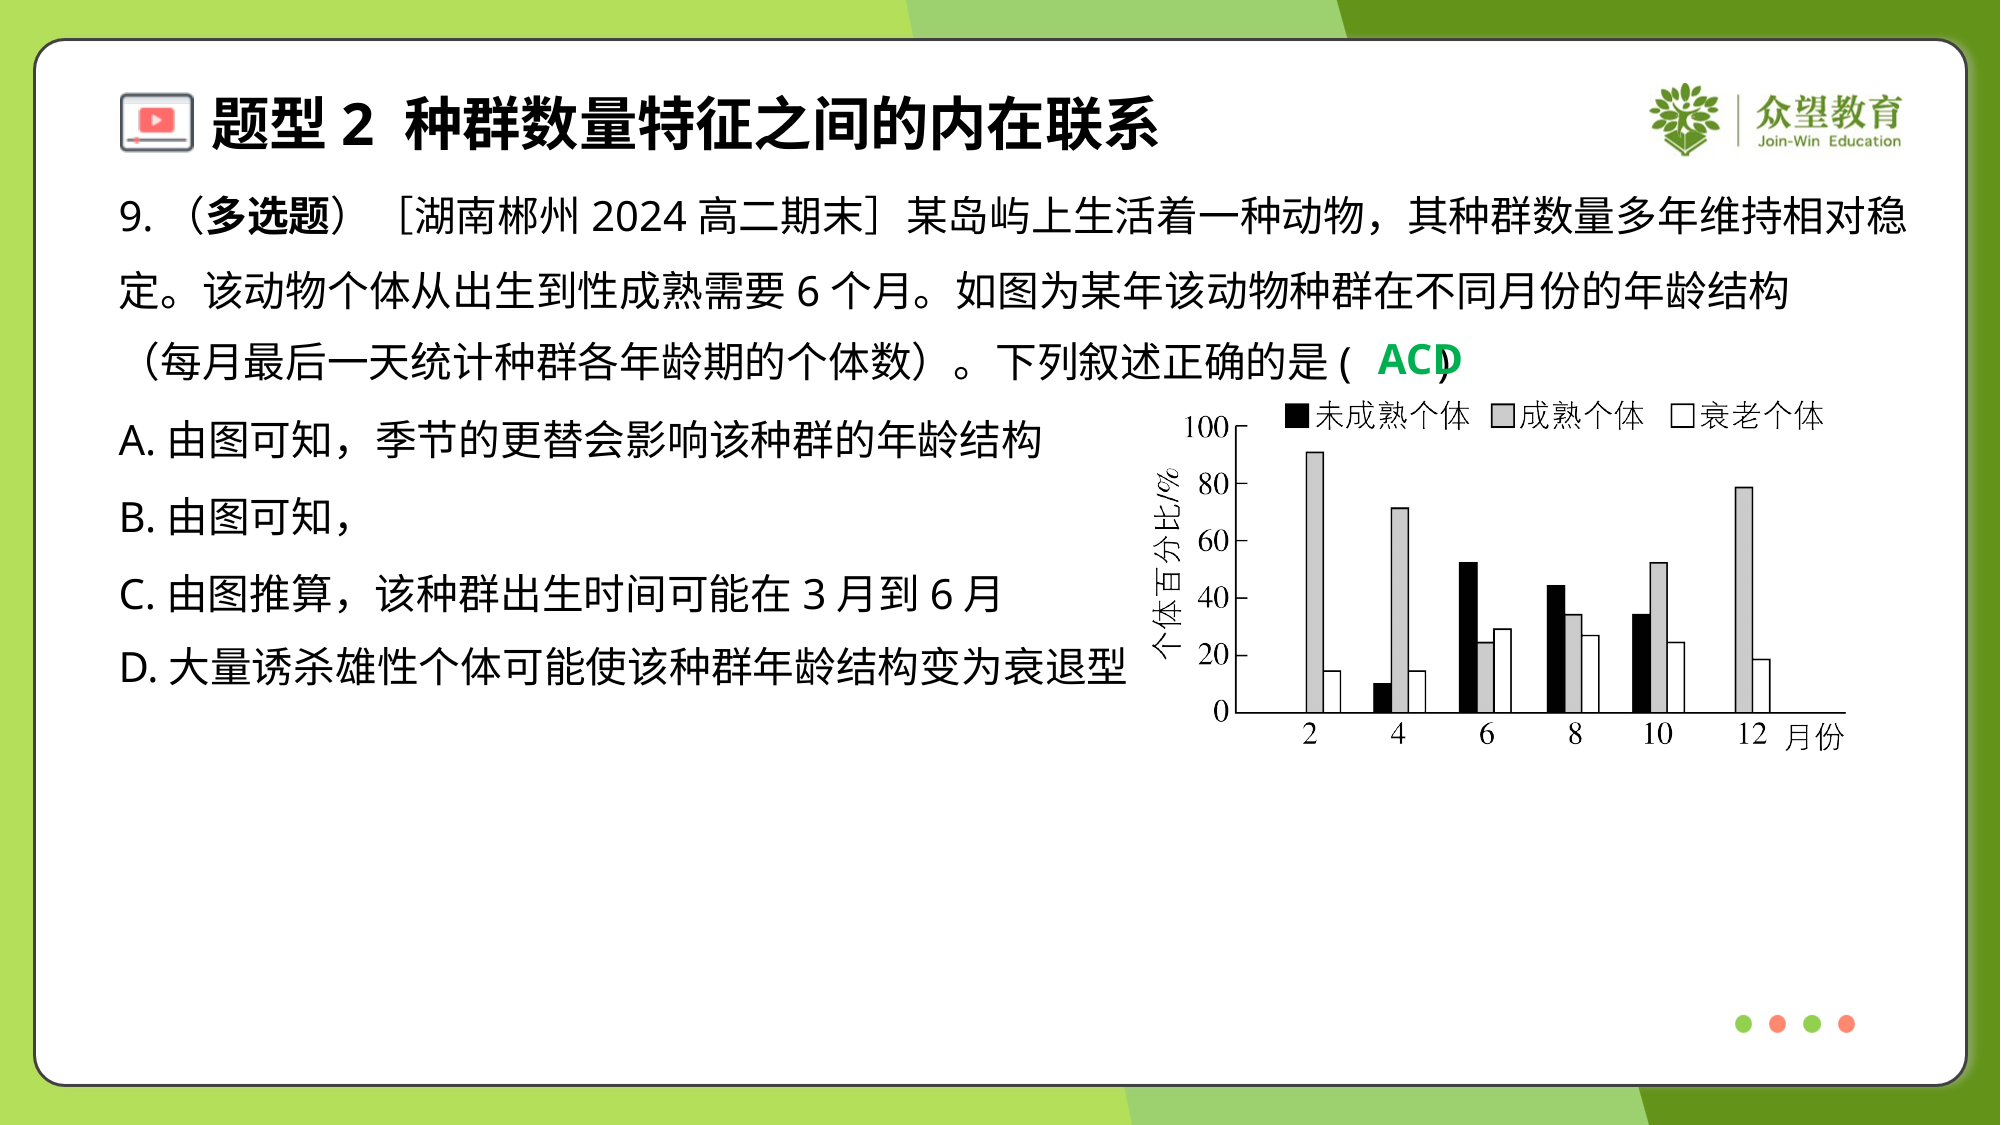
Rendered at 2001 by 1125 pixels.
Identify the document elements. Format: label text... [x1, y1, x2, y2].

text_box 9.（多选题）［湖南郴州2024高二期末］某岛屿上生活着一种动物，其种群数量多年维持相对稳 定。该动物个体从出生到性成熟需要6个月。如图为某年该动物种群在不同月份的年龄结构 （每月最后一天统计种群各年龄期的个体数）。下列叙述正确的是( ) [118, 164, 1883, 379]
text_box ACD [1359, 311, 1482, 376]
picture [0, 0, 2000, 1125]
